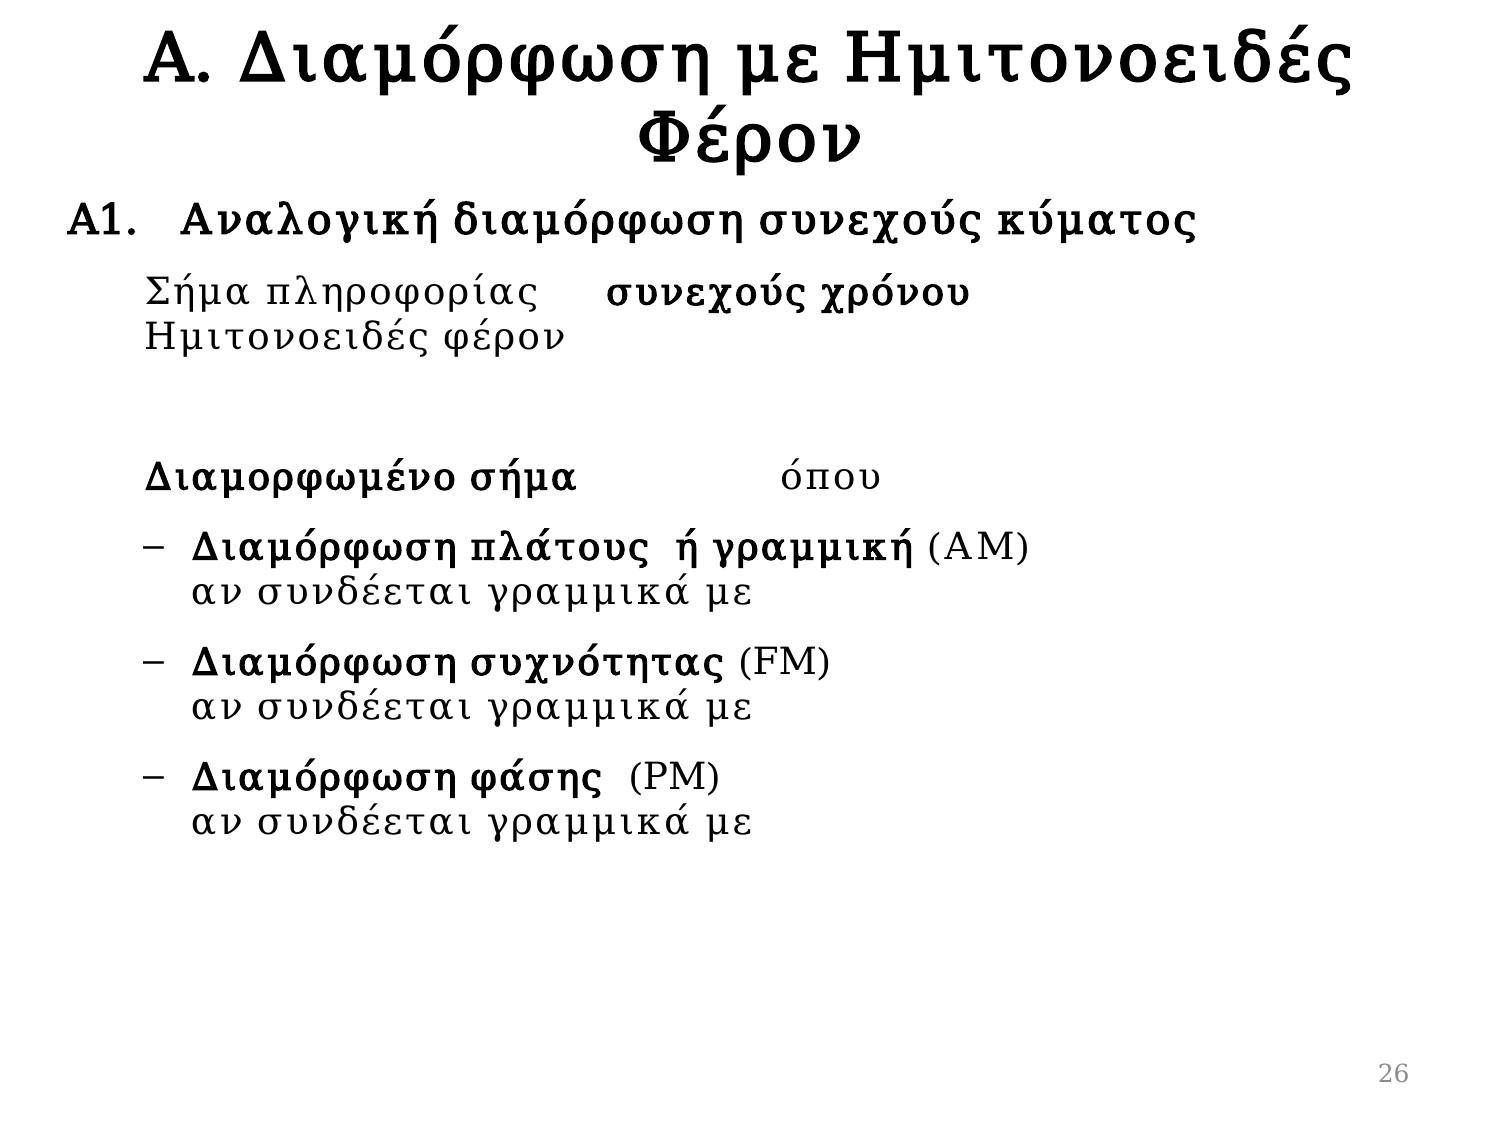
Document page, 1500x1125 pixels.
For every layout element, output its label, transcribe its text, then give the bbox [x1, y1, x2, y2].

slide_number 26 [1222, 1042, 1425, 1103]
title A. Διαμόρφωση με Ημιτονοειδές Φέρον [112, 0, 1388, 188]
